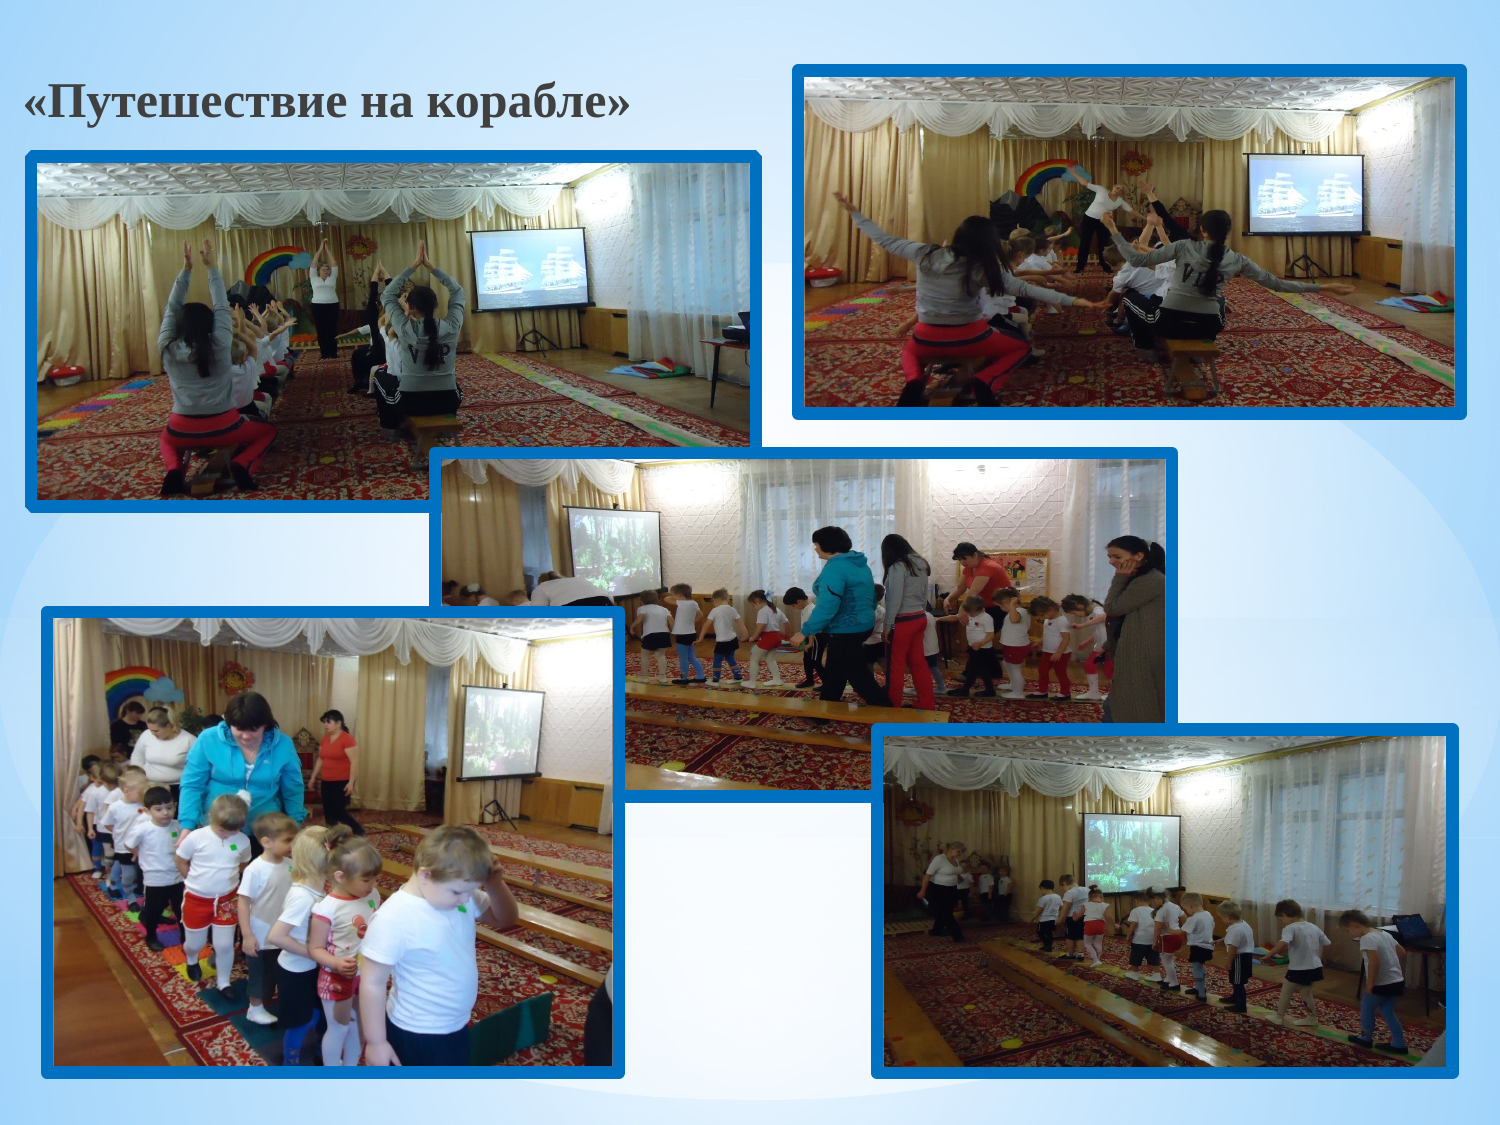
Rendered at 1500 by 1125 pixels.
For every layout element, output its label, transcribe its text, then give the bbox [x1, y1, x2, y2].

picture [804, 76, 1455, 408]
subtitle «Путешествие на корабле» [0, 60, 1323, 1065]
picture [36, 162, 1447, 1067]
